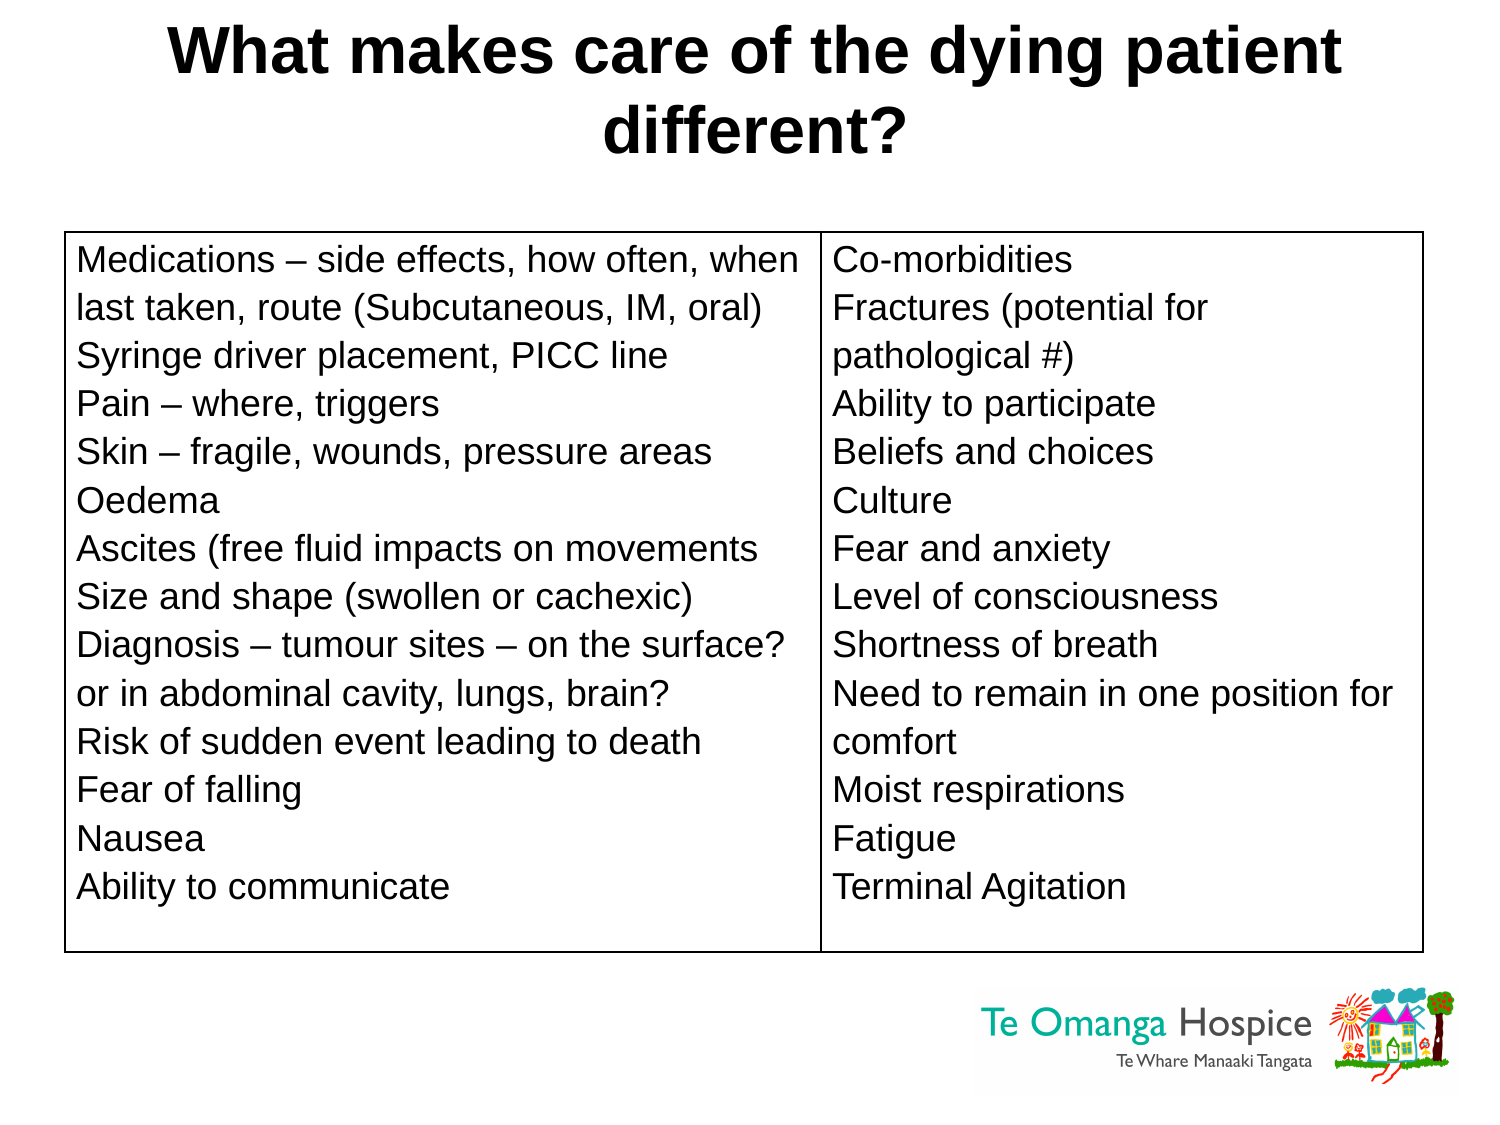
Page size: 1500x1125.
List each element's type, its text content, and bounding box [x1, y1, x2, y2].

table_header Co-morbidities Fractures (potential for pathological #) Ability to participate Beliefs and choices Culture Fear and anxiety Level of consciousness Shortness of breath Need to remain in one position for comfort Moist respirations Fatigue Terminal Agitation [822, 233, 1422, 951]
table_header Medications – side effects, how often, when last taken, route (Subcutaneous, IM, oral) Syringe driver placement, PICC line Pain – where, triggers Skin – fragile, wounds, pressure areas Oedema Ascites (free fluid impacts on movements Size and shape (swollen or cachexic) Diagnosis – tumour sites – on the surface? or in abdominal cavity, lungs, brain? Risk of sudden event leading to death Fear of falling Nausea Ability to communicate [66, 233, 820, 951]
title What makes care of the dying patient different? [88, 45, 1424, 209]
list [974, 987, 1459, 1095]
list [41, 219, 1459, 963]
